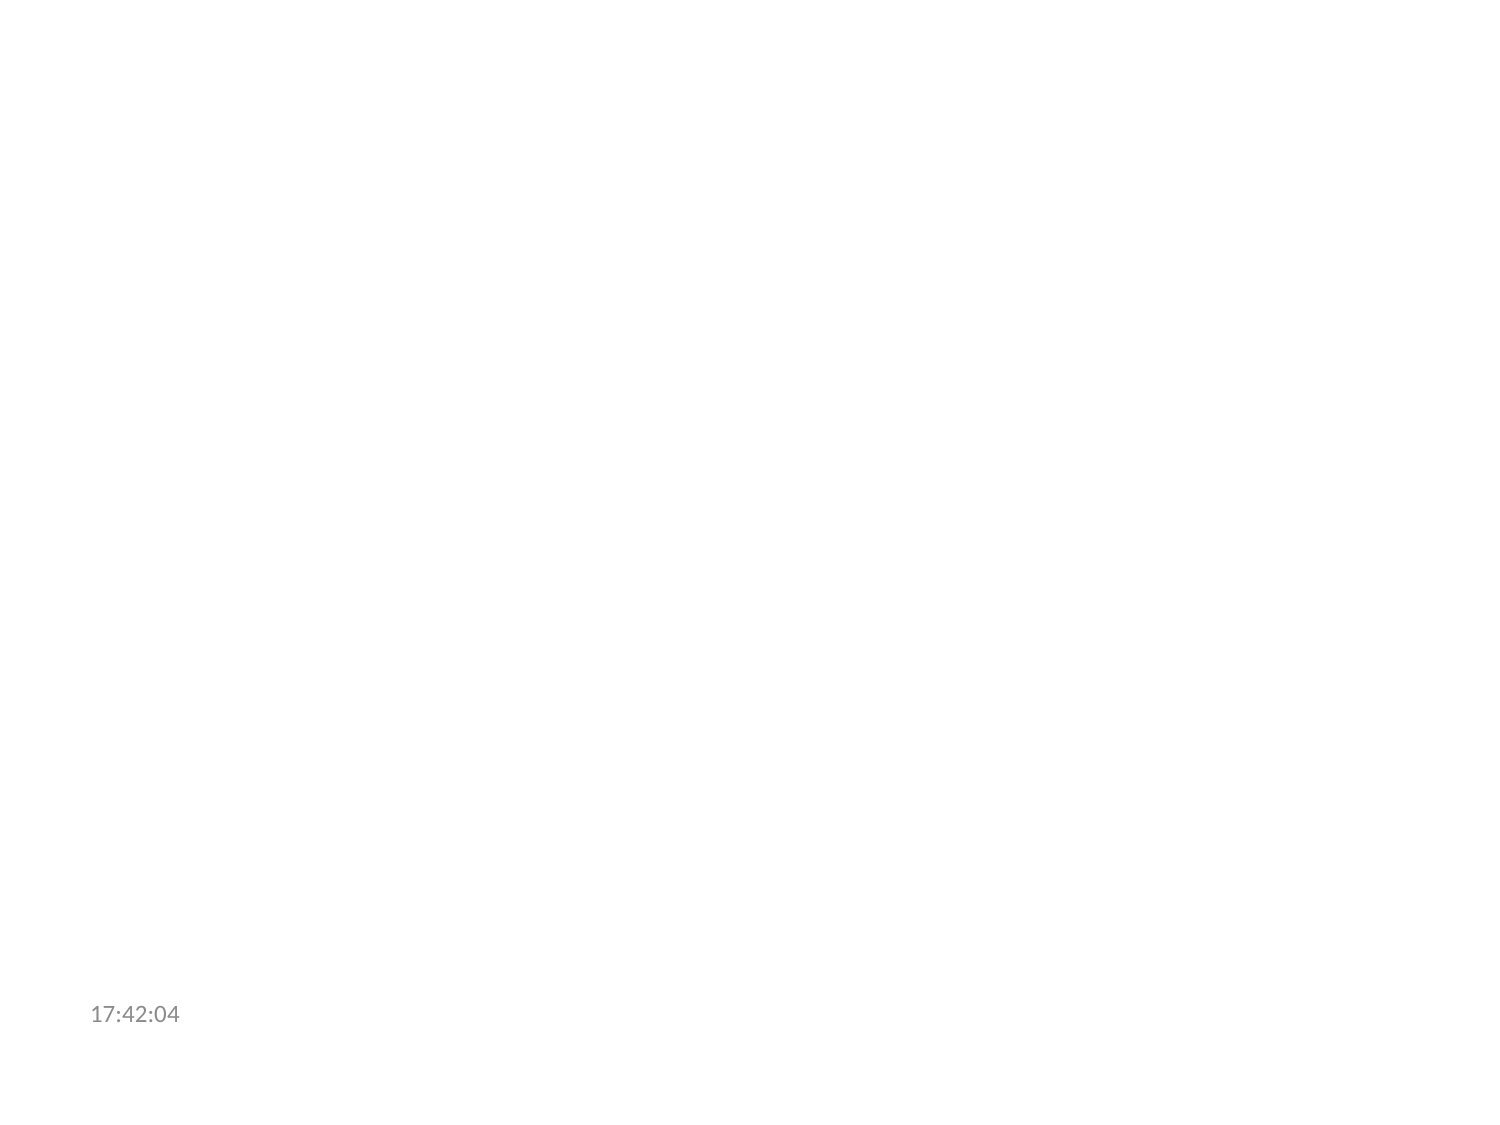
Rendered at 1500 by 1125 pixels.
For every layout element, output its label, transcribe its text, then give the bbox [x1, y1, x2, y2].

text_box 15:35:09 [75, 982, 425, 1043]
